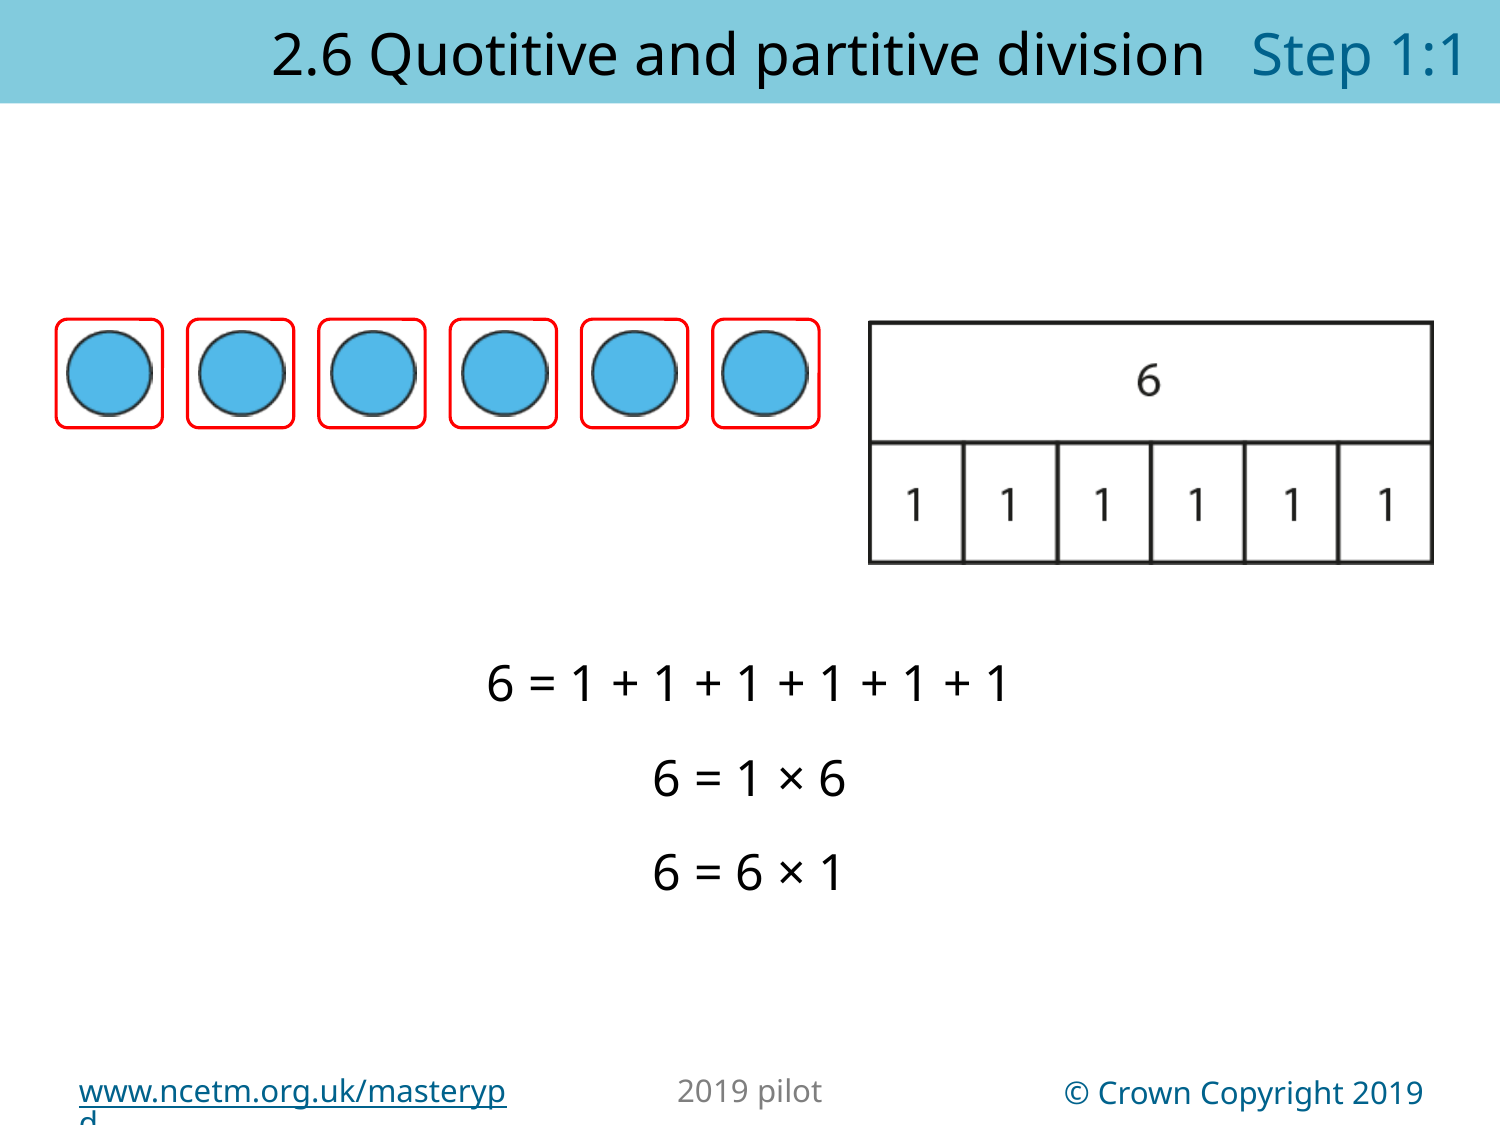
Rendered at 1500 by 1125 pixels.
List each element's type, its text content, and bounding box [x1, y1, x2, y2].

picture [721, 329, 809, 417]
picture [590, 329, 678, 417]
text_box [450, 319, 557, 428]
text_box 6 = 1 × 6 [637, 738, 862, 814]
text_box [712, 319, 820, 428]
picture [461, 329, 549, 417]
text_box [581, 319, 688, 428]
text_box 6 = 6 × 1 [637, 833, 862, 908]
text_box 6 = 1 + 1 + 1 + 1 + 1 + 1 [472, 644, 1028, 719]
picture [66, 329, 154, 417]
picture [198, 329, 286, 417]
picture [329, 329, 417, 417]
text_box [318, 319, 426, 428]
picture [867, 320, 1435, 565]
list 2.6 Quotitive and partitive division Step 1:1 [0, 0, 1500, 104]
text_box [56, 319, 163, 428]
text_box [187, 319, 294, 428]
